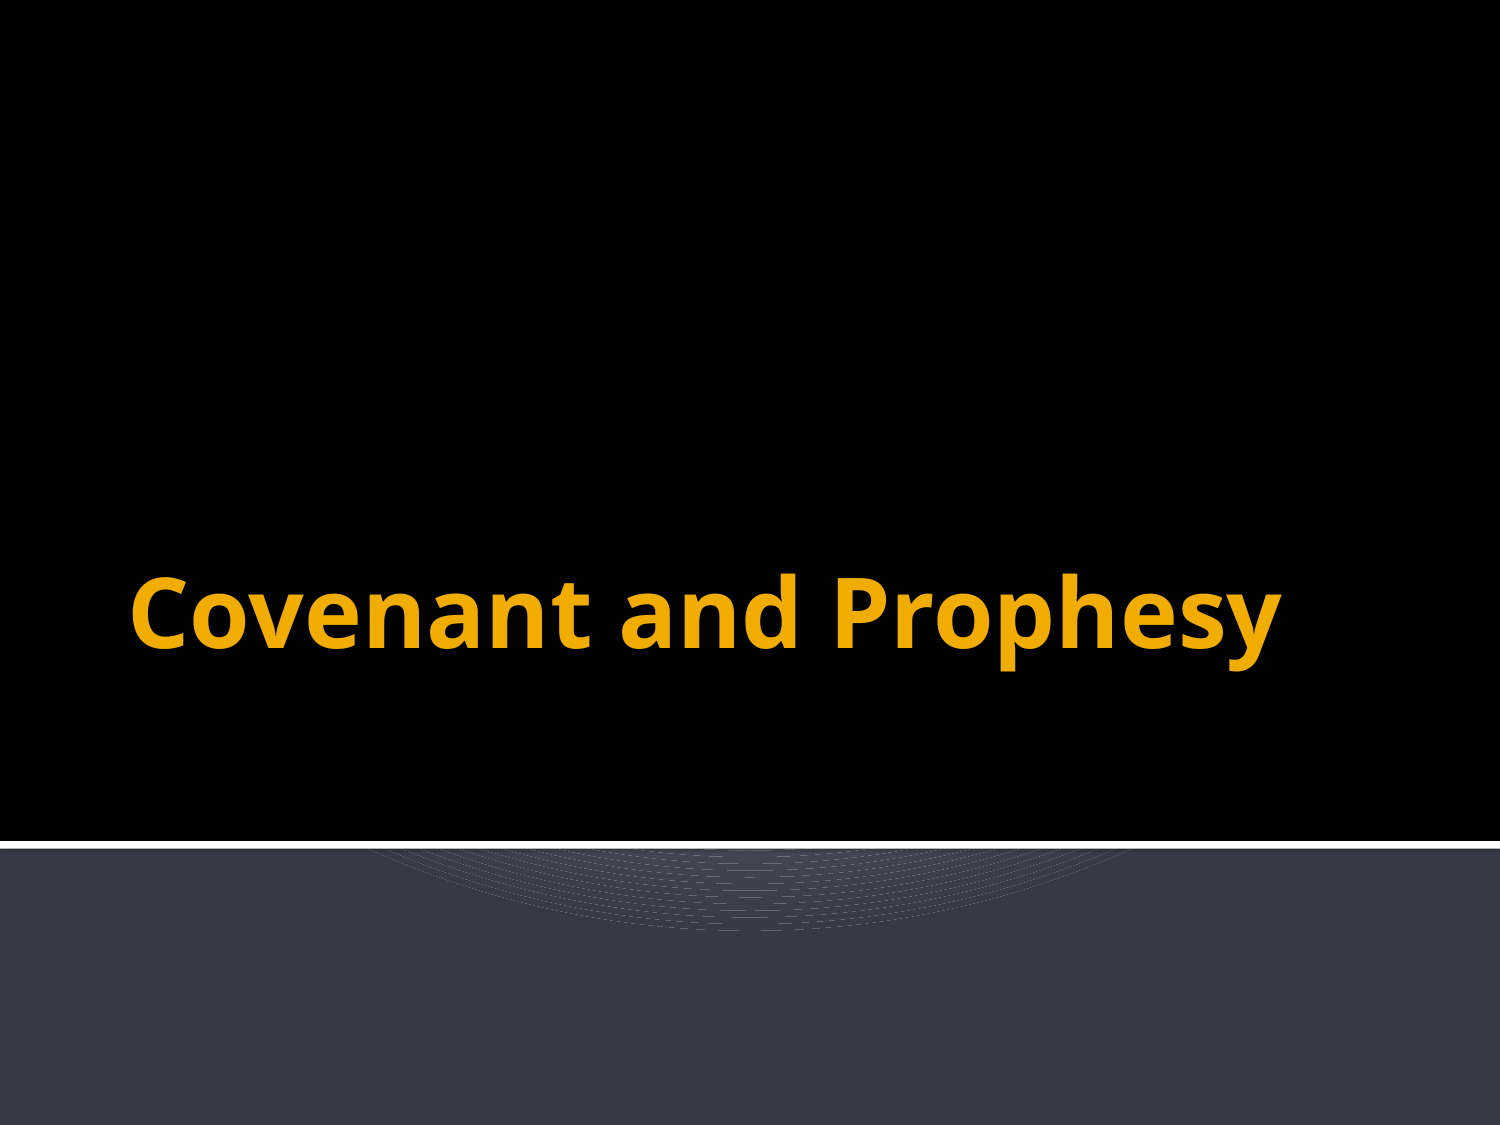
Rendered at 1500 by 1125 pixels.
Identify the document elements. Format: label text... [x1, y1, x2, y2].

title Covenant and Prophesy [112, 550, 1438, 825]
